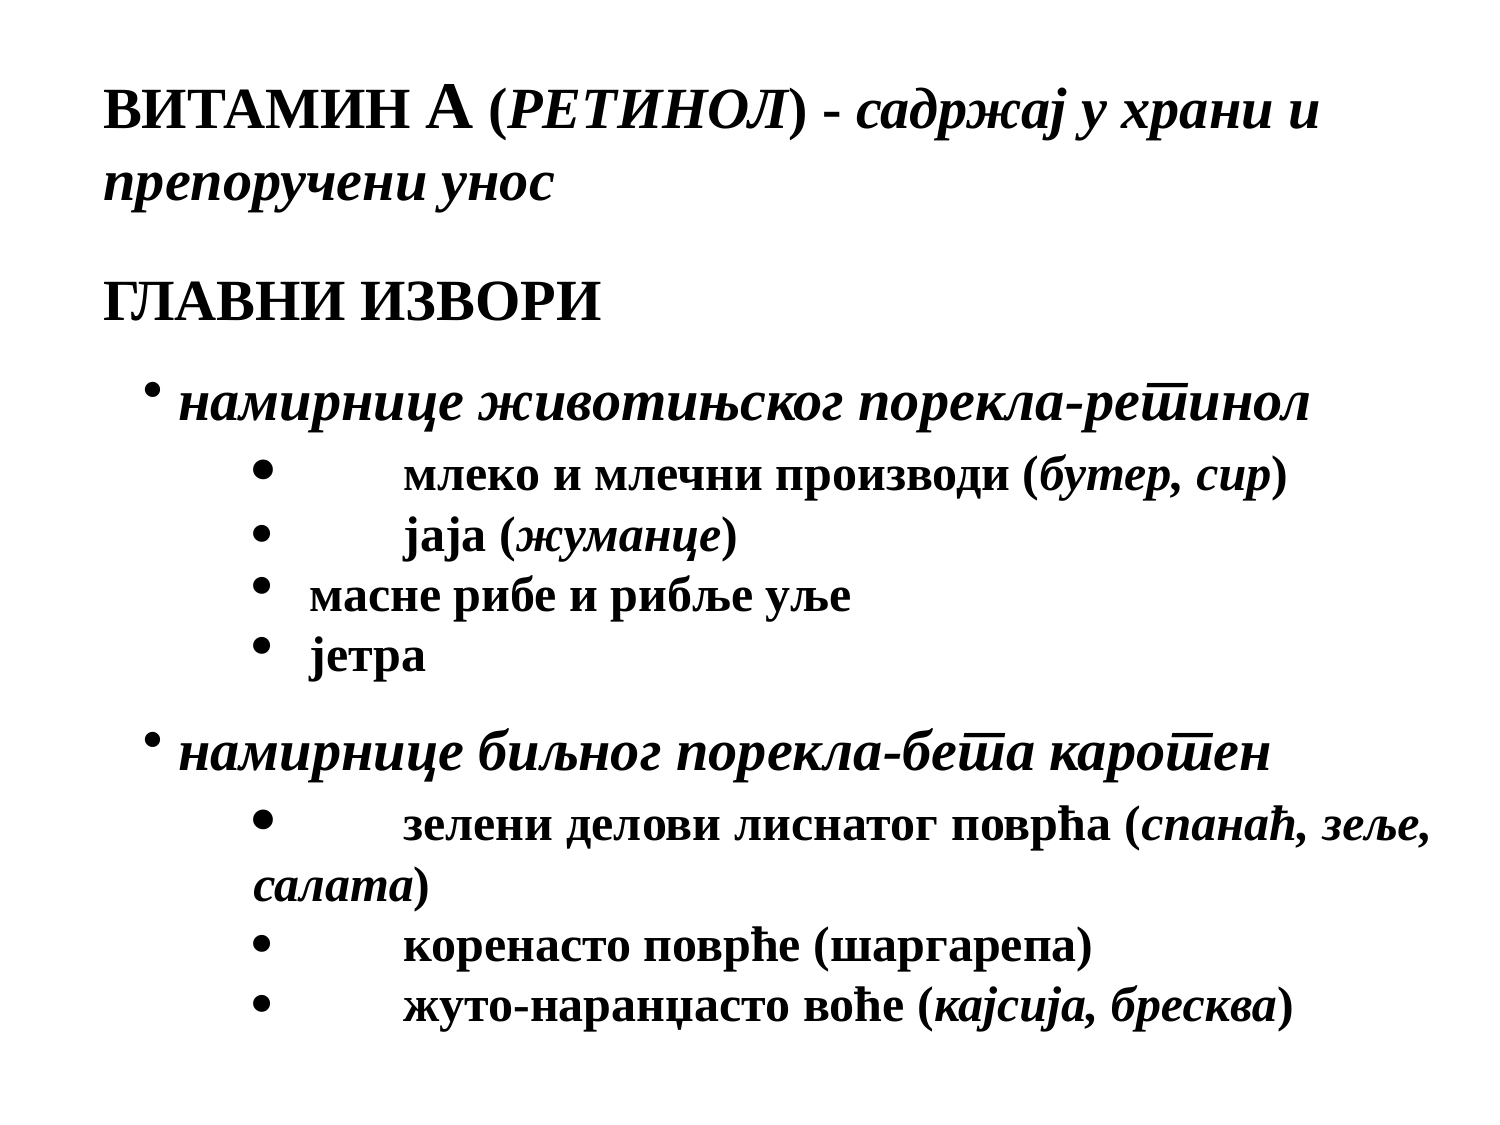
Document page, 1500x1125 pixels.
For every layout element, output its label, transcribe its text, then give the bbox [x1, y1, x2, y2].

text_box ВИТАМИН А (РЕТИНОЛ) - садржај у храни и препоручени унос ГЛАВНИ ИЗВОРИ намирнице животињског порекла-ретинол · млеко и млечни производи (бутер, сир) · јаја (жуманце) масне рибе и рибље уље јетра намирнице биљног порекла-бета каротен · зелени делови лиснатог поврћа (спанаћ, зеље, салата) · коренасто поврће (шаргарепа) · жуто-наранџасто воће (кајсија, бресква) [88, 54, 1447, 1040]
